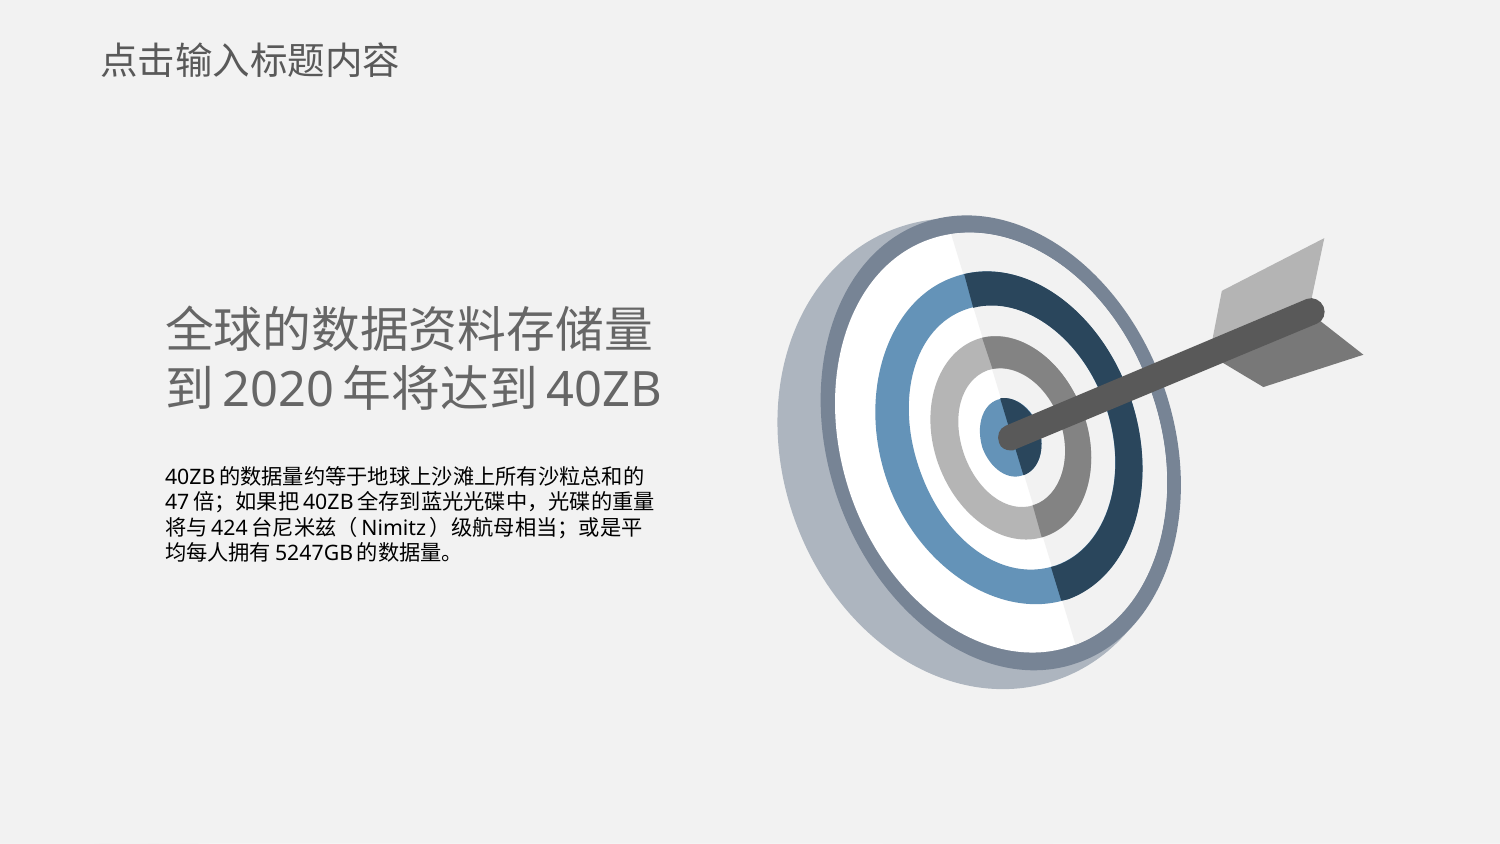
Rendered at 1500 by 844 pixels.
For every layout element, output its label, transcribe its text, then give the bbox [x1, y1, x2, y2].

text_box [150, 291, 679, 574]
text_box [749, 191, 1364, 717]
text_box 点击输入标题内容 [100, 28, 450, 91]
